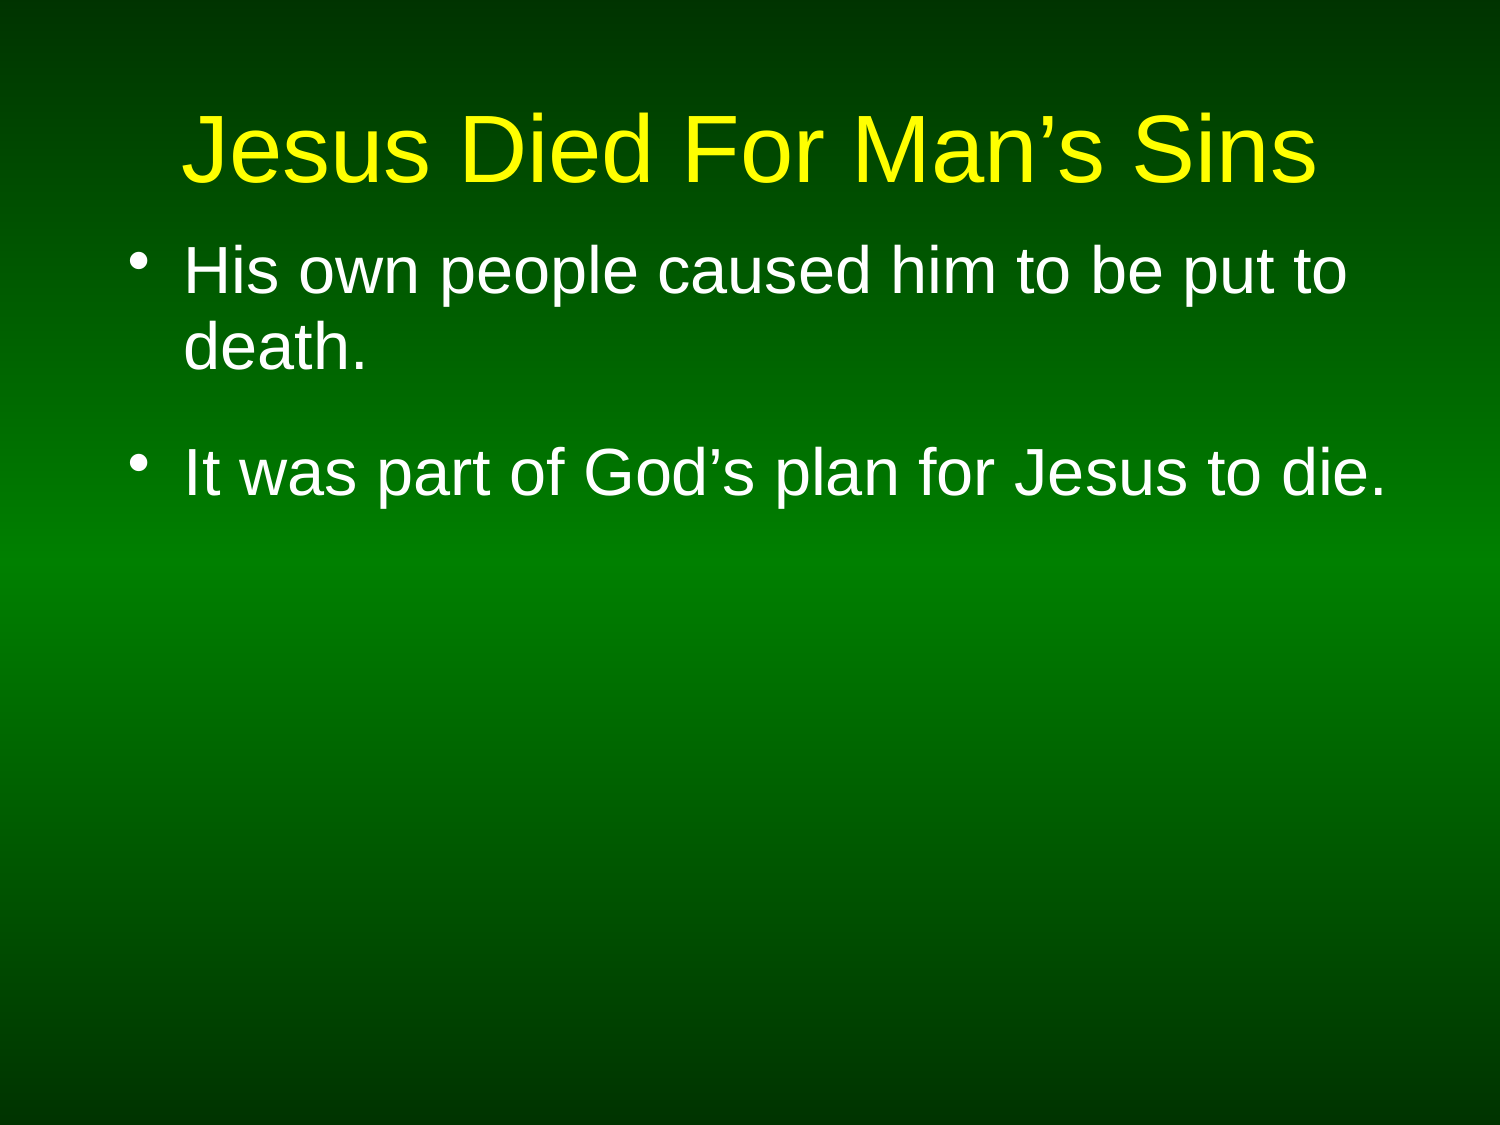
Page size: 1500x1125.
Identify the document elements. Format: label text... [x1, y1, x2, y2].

title Jesus Died For Man’s Sins [37, 50, 1463, 238]
list His own people caused him to be put to death. It was part of God’s plan for Jesus to die. [112, 224, 1463, 1125]
